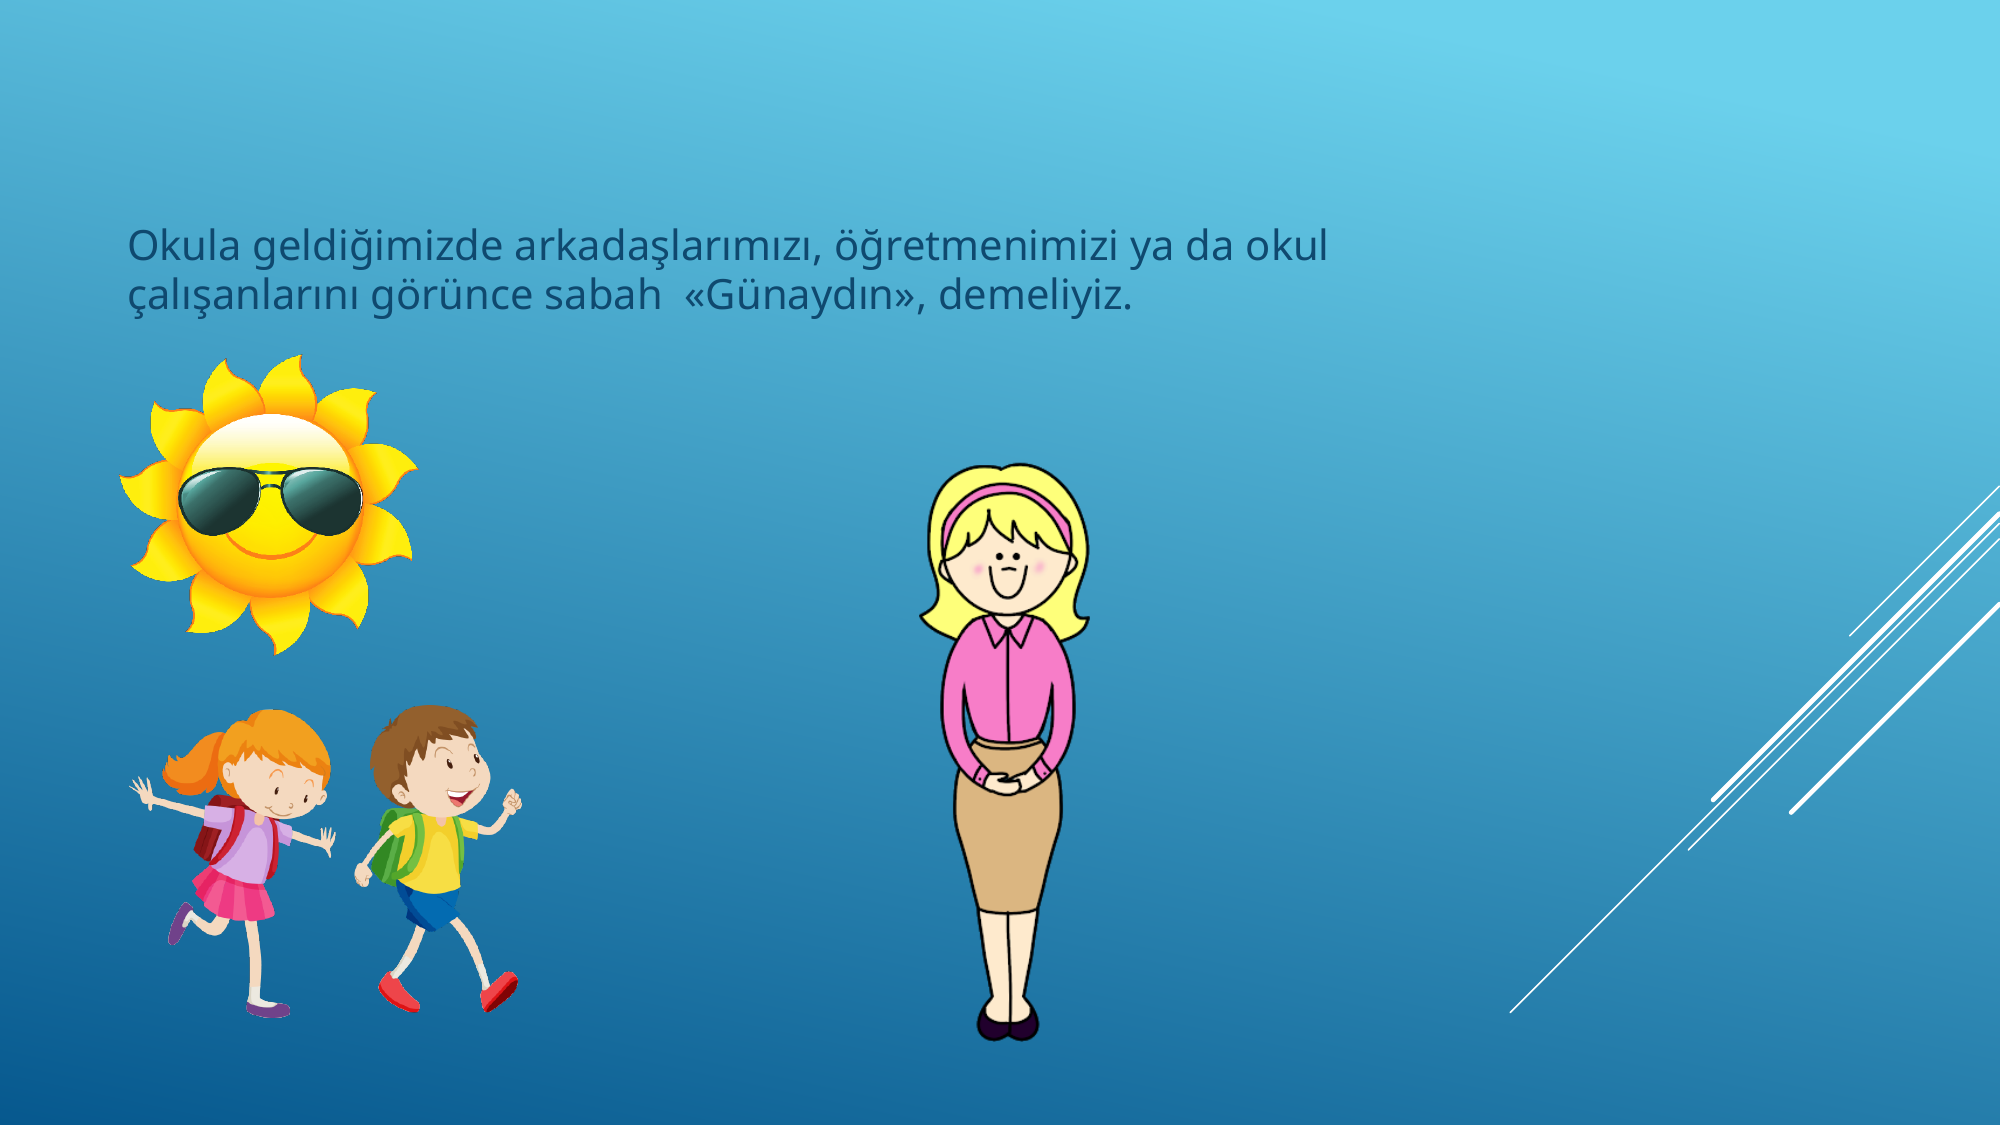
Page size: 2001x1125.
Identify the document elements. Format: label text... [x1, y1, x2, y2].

picture [111, 348, 425, 661]
picture [111, 673, 538, 1050]
list Okula geldiğimizde arkadaşlarımızı, öğretmenimizi ya da okul çalışanlarını görünce sabah «Günaydın», demeliyiz. [112, 112, 1513, 425]
picture [903, 450, 1105, 1050]
